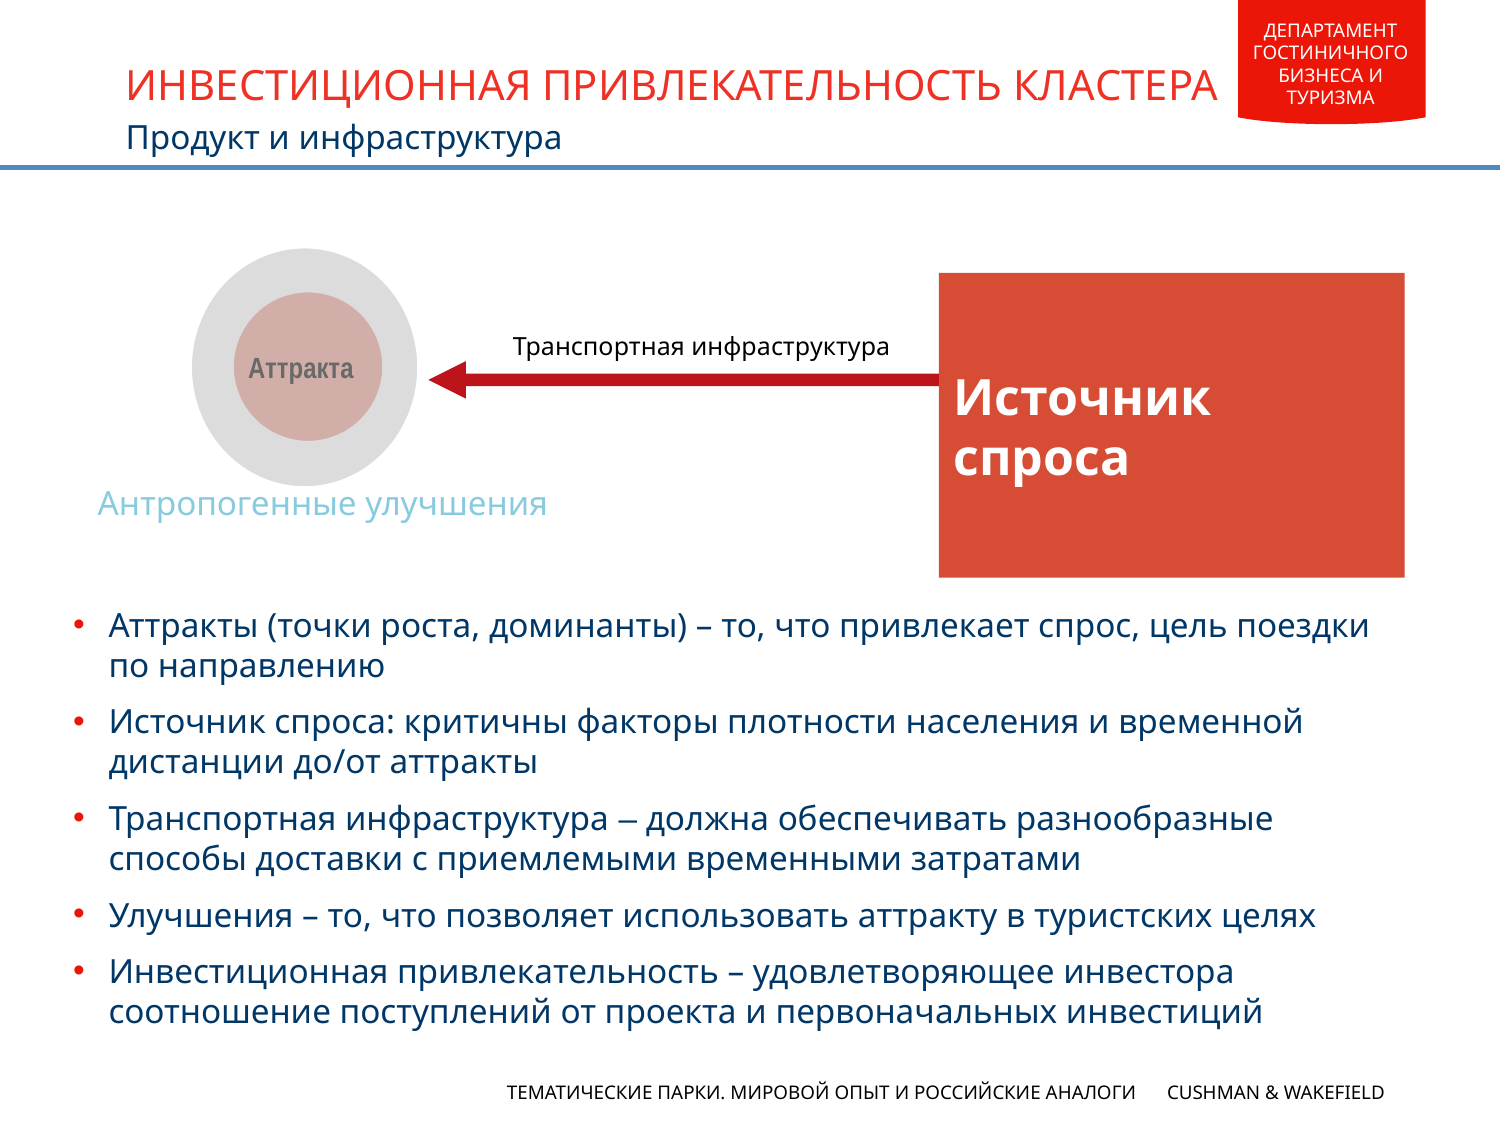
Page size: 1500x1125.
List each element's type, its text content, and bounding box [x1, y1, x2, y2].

title ИНВЕСТИЦИОННАЯ ПРИВЛЕКАТЕЛЬНОСТЬ КЛАСТЕРА [110, 1, 1236, 116]
text_box Аттракты (точки роста, доминанты) – то, что привлекает спрос, цель поездки по направлению Источник спроса: критичны факторы плотности населения и временной дистанции до/от аттракты Транспортная инфраструктура – должна обеспечивать разнообразные способы доставки с приемлемыми временными затратами Улучшения – то, что позволяет использовать аттракту в туристских целях Инвестиционная привлекательность – удовлетворяющее инвестора соотношение поступлений от проекта и первоначальных инвестиций [73, 604, 1373, 948]
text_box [82, 247, 1405, 530]
list Продукт и инфраструктура [110, 116, 1238, 165]
